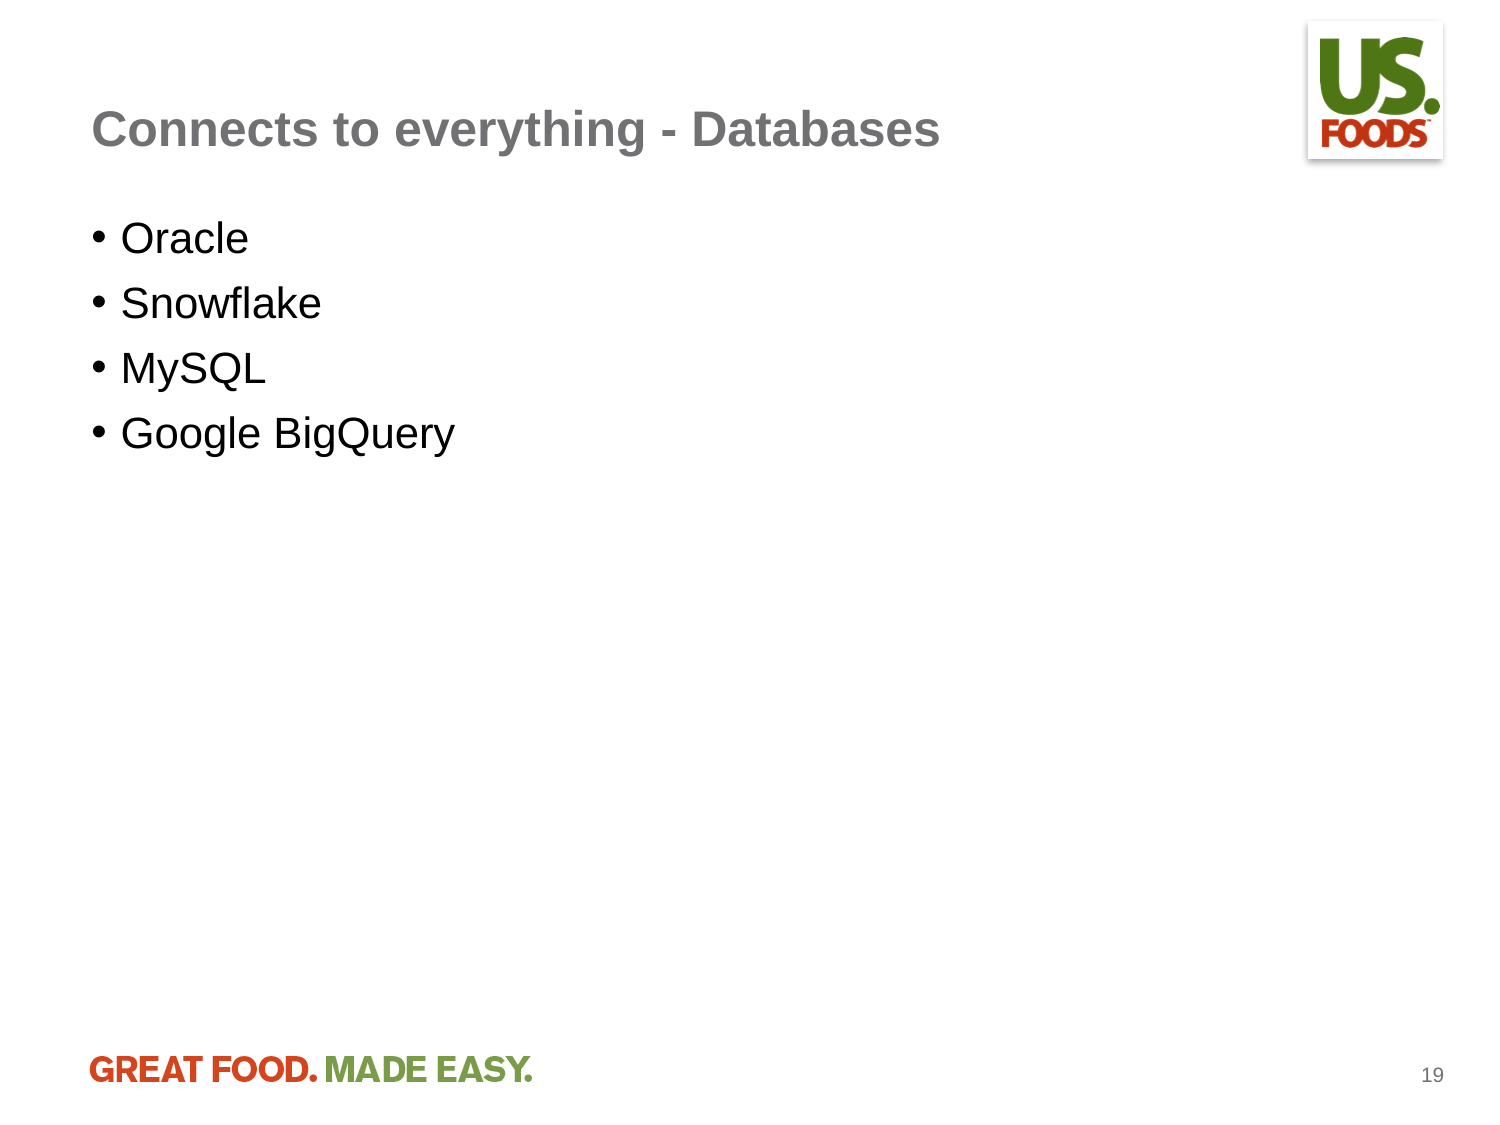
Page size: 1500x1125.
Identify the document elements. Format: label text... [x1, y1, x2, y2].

list Oracle Snowflake MySQL Google BigQuery [91, 209, 1421, 885]
title Connects to everything - Databases [91, 16, 1277, 157]
picture [1320, 37, 1440, 148]
picture [66, 1018, 557, 1117]
